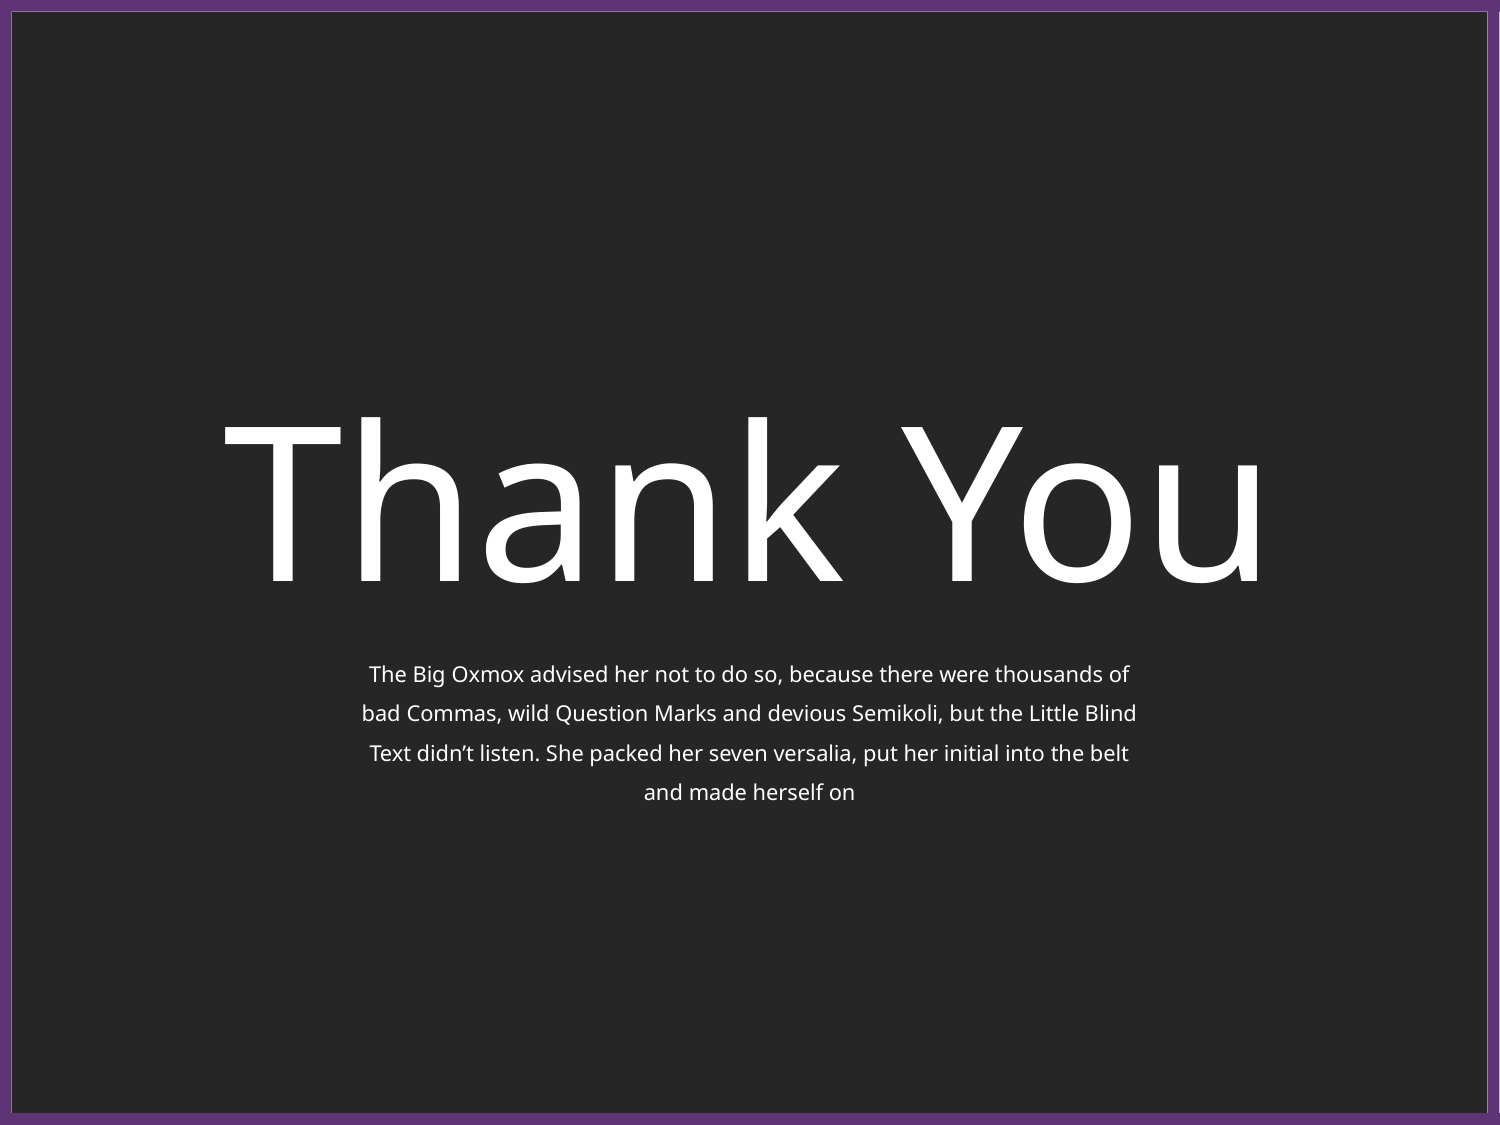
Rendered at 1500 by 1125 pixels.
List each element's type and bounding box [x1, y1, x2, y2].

text_box [0, 0, 1500, 1125]
